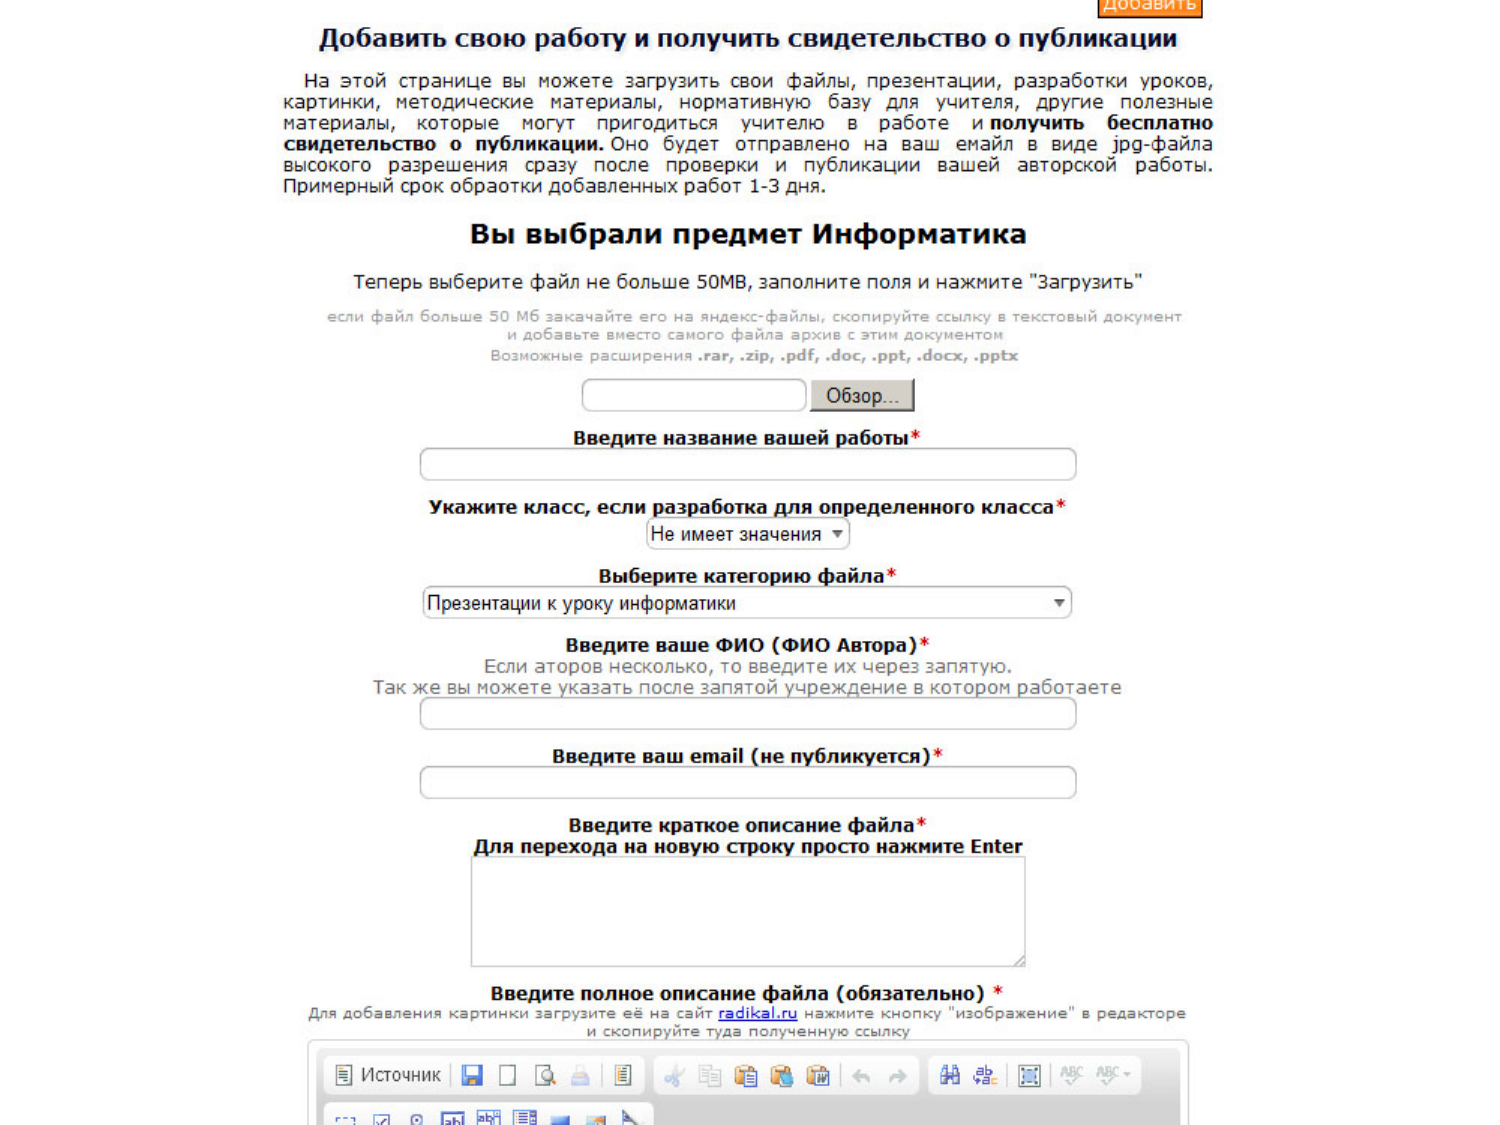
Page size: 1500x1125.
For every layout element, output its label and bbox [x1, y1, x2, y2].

picture [275, 0, 1225, 1125]
